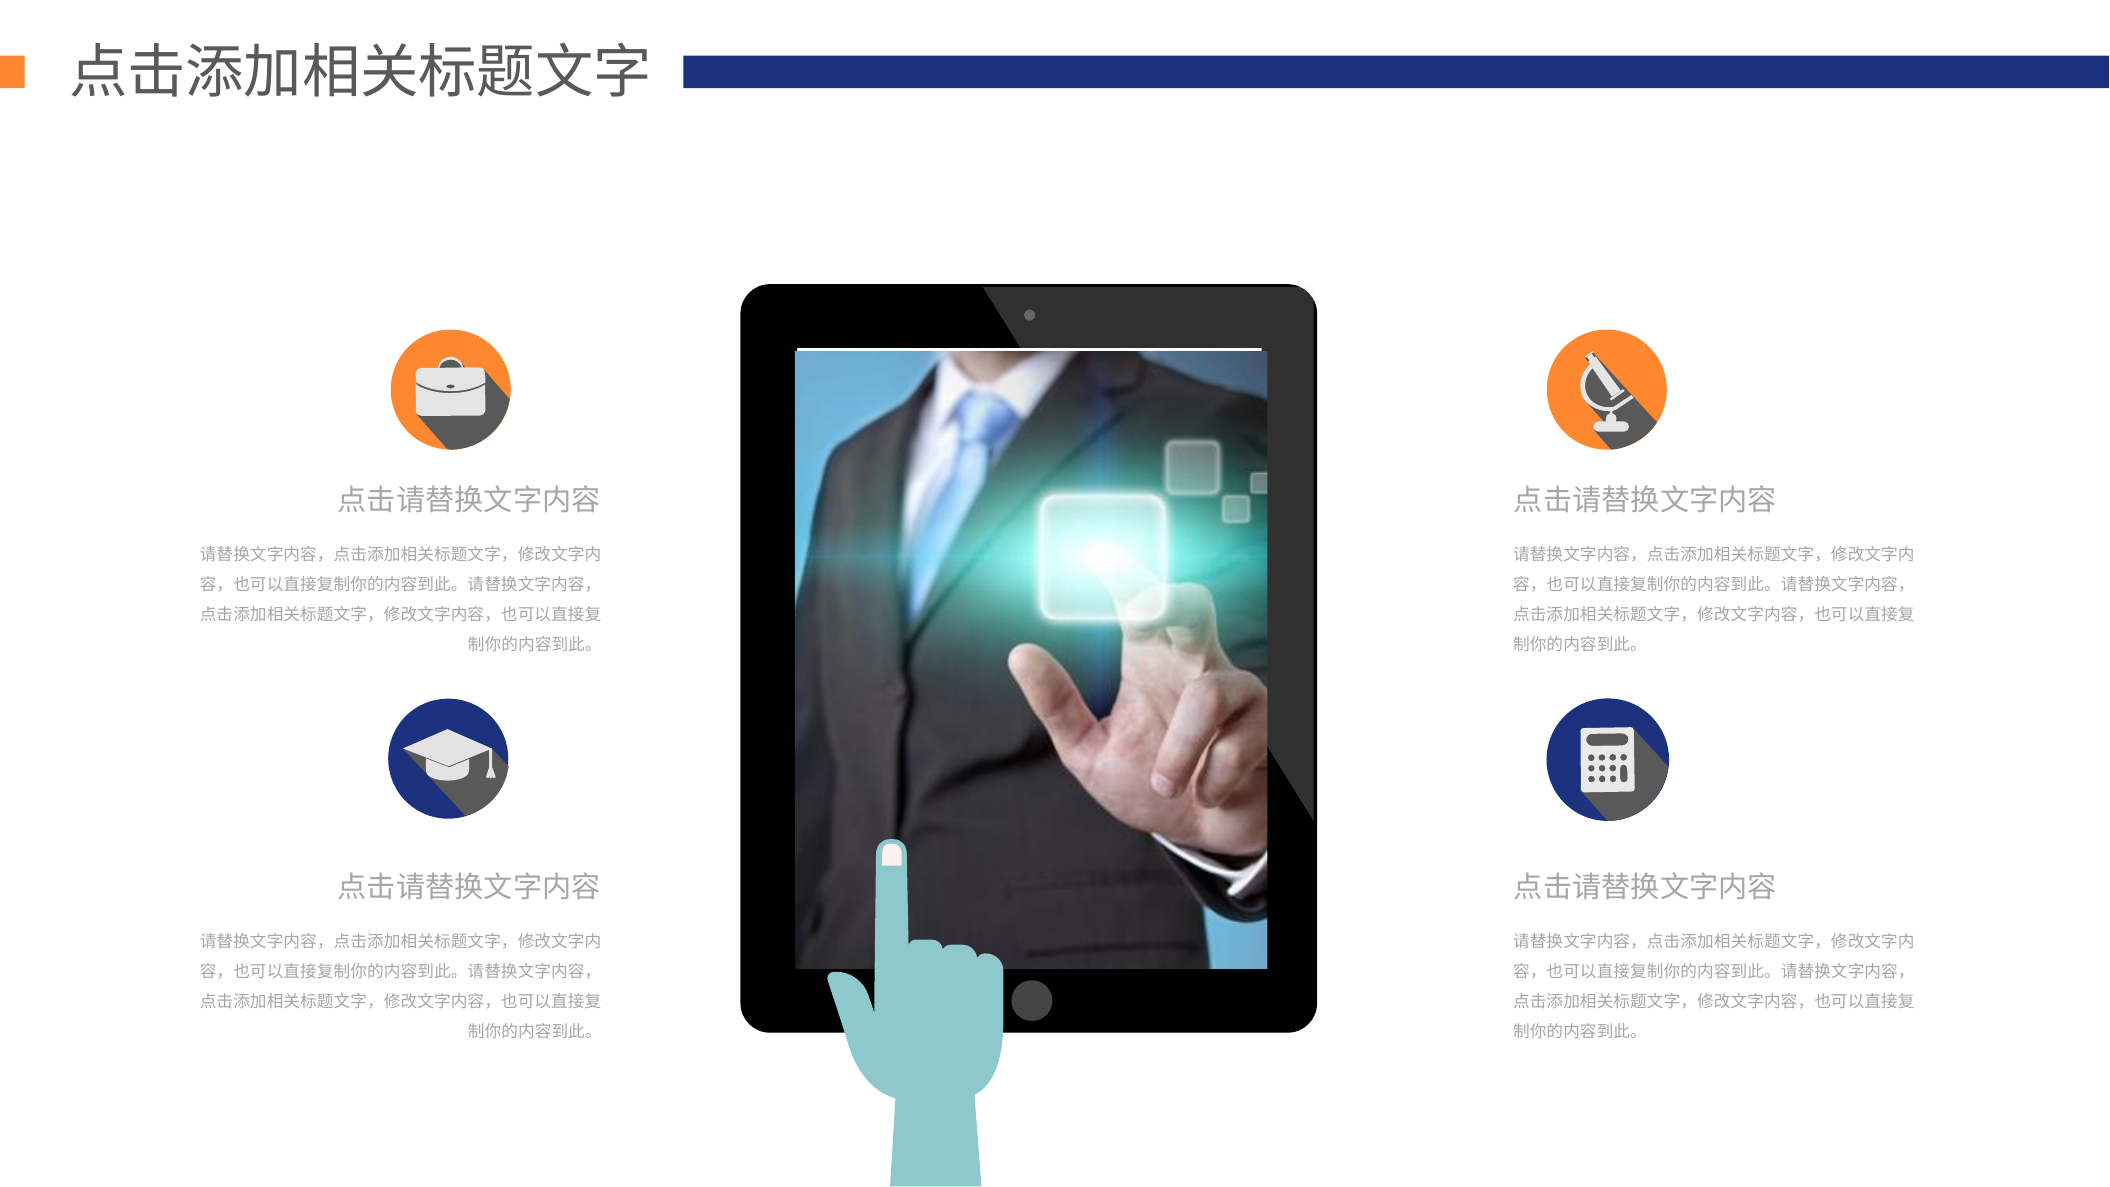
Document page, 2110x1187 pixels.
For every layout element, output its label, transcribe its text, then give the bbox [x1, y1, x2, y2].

text_box 请替换文字内容，点击添加相关标题文字，修改文字内容，也可以直接复制你的内容到此。请替换文字内容，点击添加相关标题文字，修改文字内容，也可以直接复制你的内容到此。 [1496, 525, 1942, 662]
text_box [390, 329, 511, 450]
text_box 请替换文字内容，点击添加相关标题文字，修改文字内容，也可以直接复制你的内容到此。请替换文字内容，点击添加相关标题文字，修改文字内容，也可以直接复制你的内容到此。 [173, 525, 619, 662]
text_box 请替换文字内容，点击添加相关标题文字，修改文字内容，也可以直接复制你的内容到此。请替换文字内容，点击添加相关标题文字，修改文字内容，也可以直接复制你的内容到此。 [1496, 912, 1942, 1049]
text_box 点击请替换文字内容 [1497, 472, 1794, 524]
text_box 请替换文字内容，点击添加相关标题文字，修改文字内容，也可以直接复制你的内容到此。请替换文字内容，点击添加相关标题文字，修改文字内容，也可以直接复制你的内容到此。 [173, 912, 619, 1049]
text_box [1546, 329, 1667, 450]
text_box 点击请替换文字内容 [321, 472, 618, 524]
text_box 点击请替换文字内容 [321, 860, 618, 912]
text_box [740, 284, 1318, 1033]
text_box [827, 839, 1004, 1187]
text_box 点击请替换文字内容 [1497, 860, 1794, 912]
text_box 点击添加相关标题文字 [54, 26, 667, 112]
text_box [1546, 698, 1670, 821]
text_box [388, 698, 509, 819]
